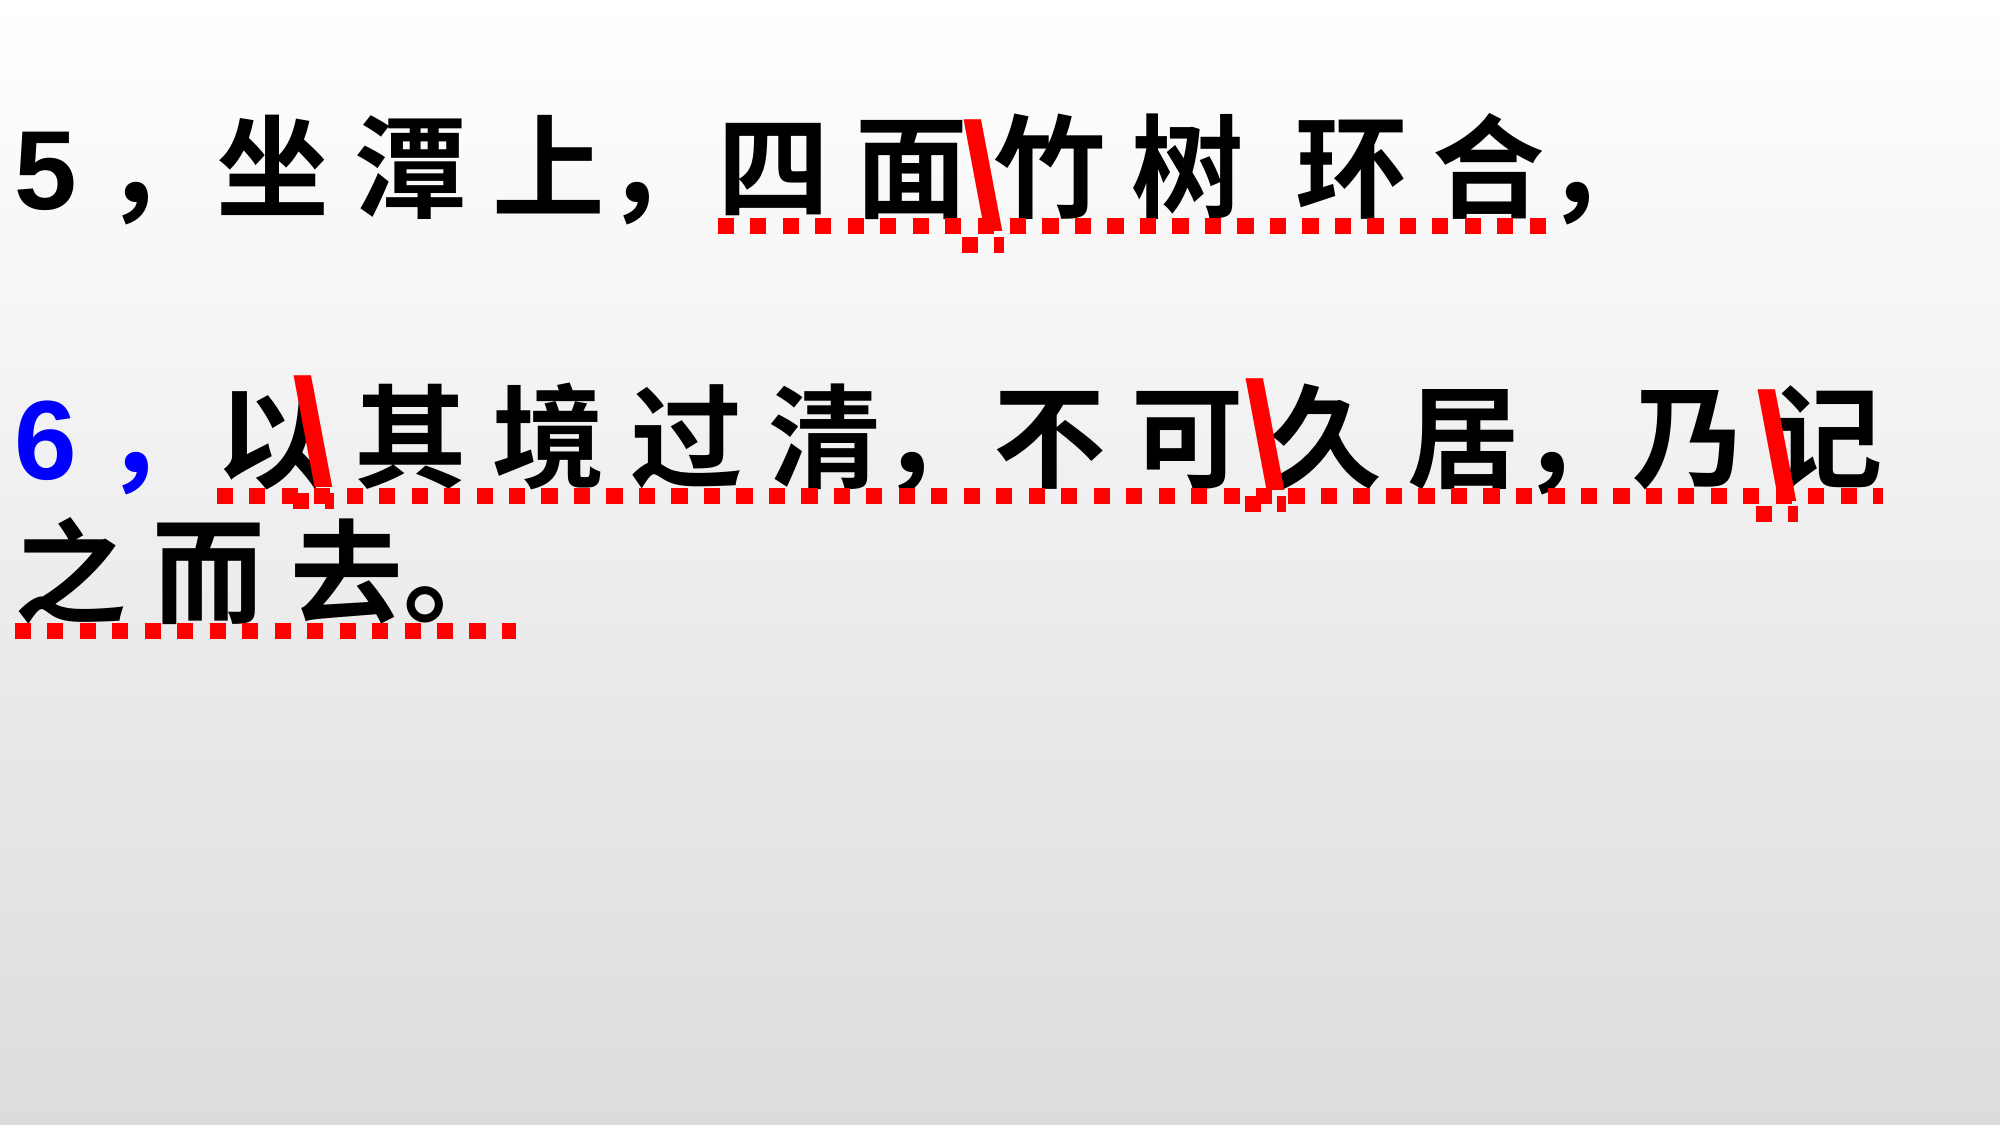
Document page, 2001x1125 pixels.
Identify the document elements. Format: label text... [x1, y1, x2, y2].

text_box 5，坐 潭 上，四 面 竹 树 环 合， 6，以 其 境 过 清，不 可 久 居，乃 记之 而 去。 [0, 0, 2000, 780]
text_box \ [277, 327, 385, 522]
text_box \ [947, 71, 1054, 267]
text_box \ [1741, 340, 1848, 536]
text_box \ [1229, 330, 1337, 525]
